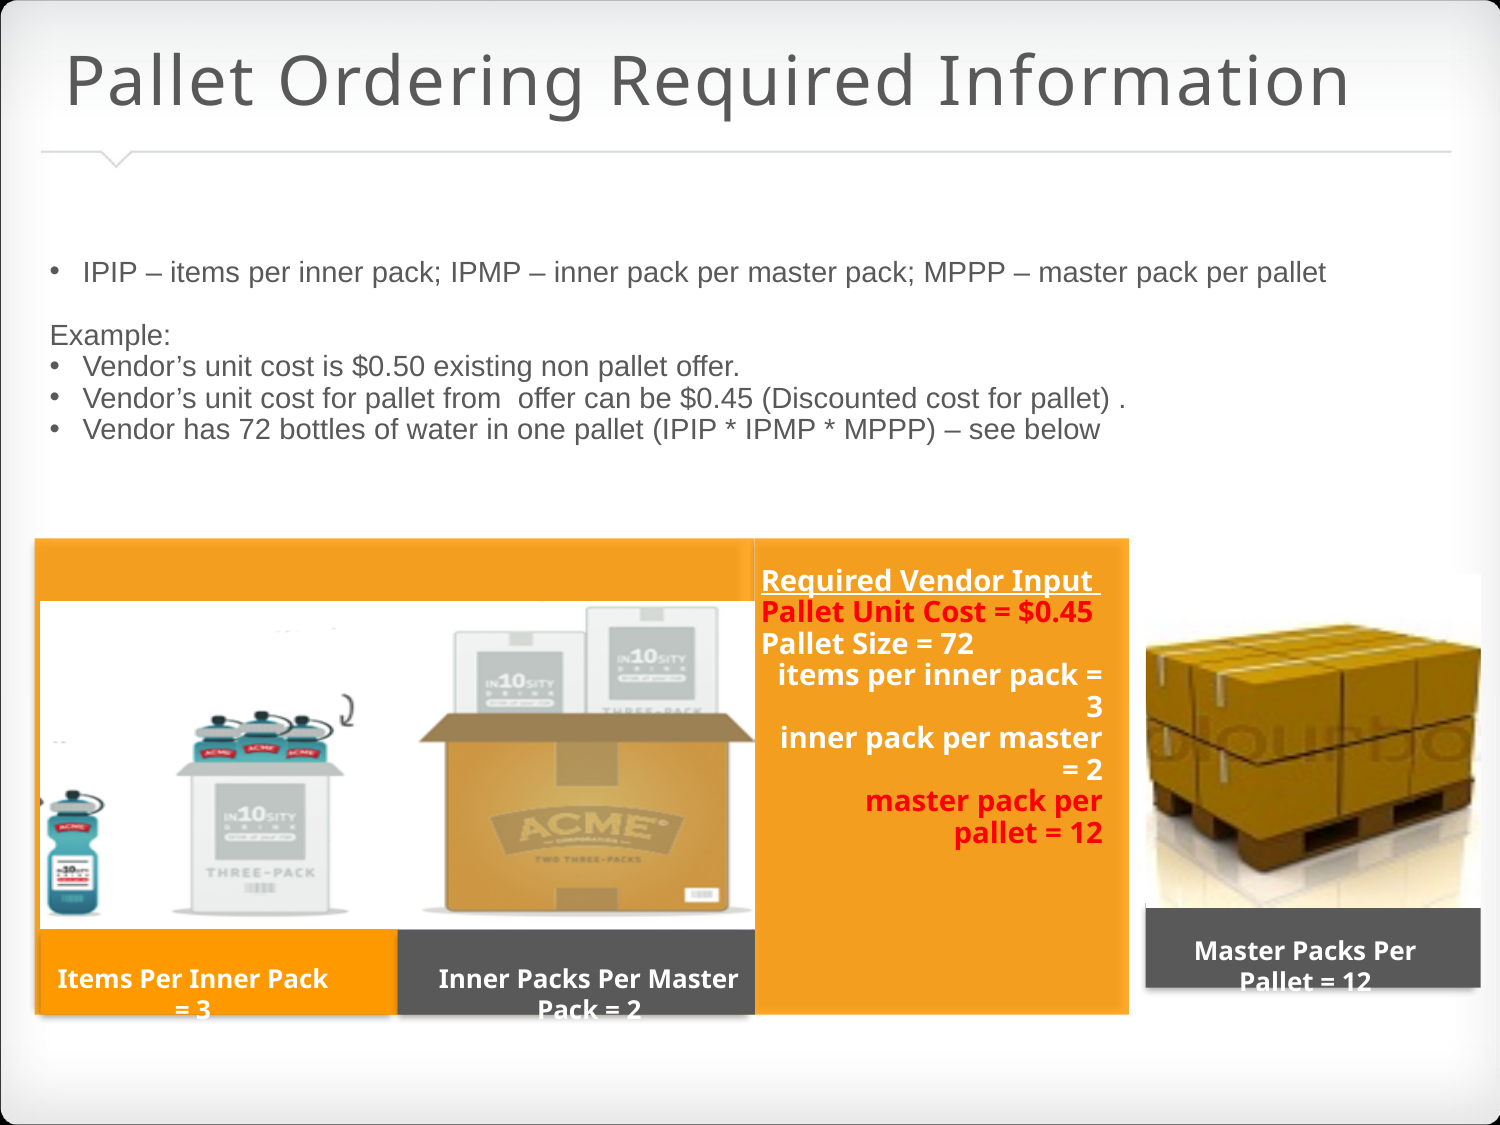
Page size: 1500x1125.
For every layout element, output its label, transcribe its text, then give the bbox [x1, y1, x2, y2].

text_box Items Per Inner Pack = 3 [40, 954, 346, 1033]
text_box [34, 538, 754, 1015]
text_box [754, 538, 1130, 1015]
text_box [40, 931, 394, 1015]
text_box [1145, 908, 1482, 988]
text_box Pallet Ordering Required Information [0, 29, 1459, 127]
text_box Master Packs Per Pallet = 12 [1145, 926, 1465, 1004]
text_box Inner Packs Per Master Pack = 2 [406, 954, 772, 1033]
text_box [397, 930, 756, 1015]
text_box Required Vendor Input Pallet Unit Cost = $0.45 Pallet Size = 72 items per inner pack = 3 inner pack per master = 2 master pack per pallet = 12 [745, 558, 1118, 857]
picture [0, 0, 1500, 1125]
text_box IPIP – items per inner pack; IPMP – inner pack per master pack; MPPP – master pack per pallet Example: Vendor’s unit cost is $0.50 existing non pallet offer. Vendor’s unit cost for pallet from offer can be $0.45 (Discounted cost for pallet) . Vendor has 72 bottles of water in one pallet (IPIP * IPMP * MPPP) – see below [34, 217, 1444, 453]
